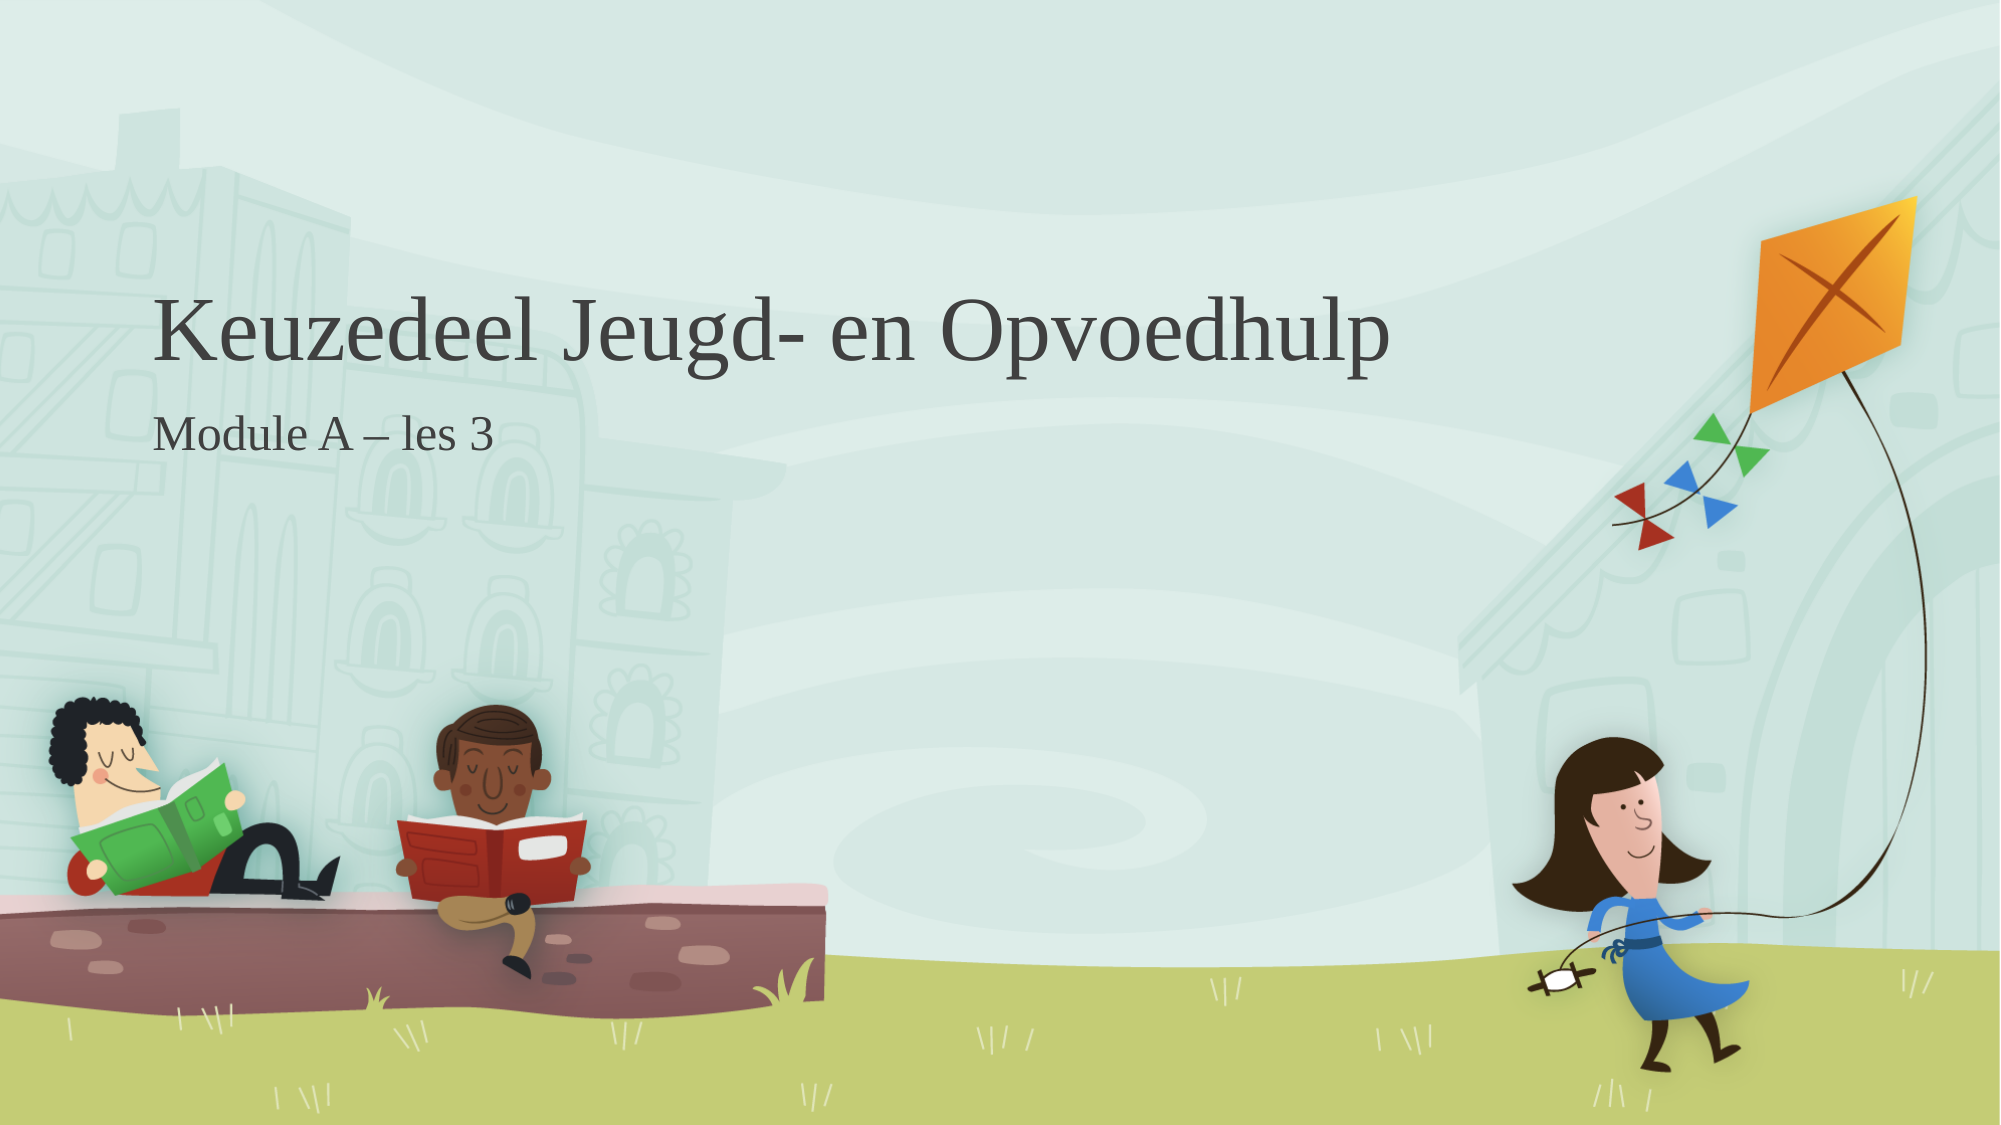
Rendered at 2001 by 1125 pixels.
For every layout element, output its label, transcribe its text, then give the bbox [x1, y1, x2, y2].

picture [0, 0, 2000, 1125]
title Keuzedeel Jeugd- en Opvoedhulp [137, 87, 1525, 388]
subtitle Module A – les 3 [137, 399, 1300, 550]
